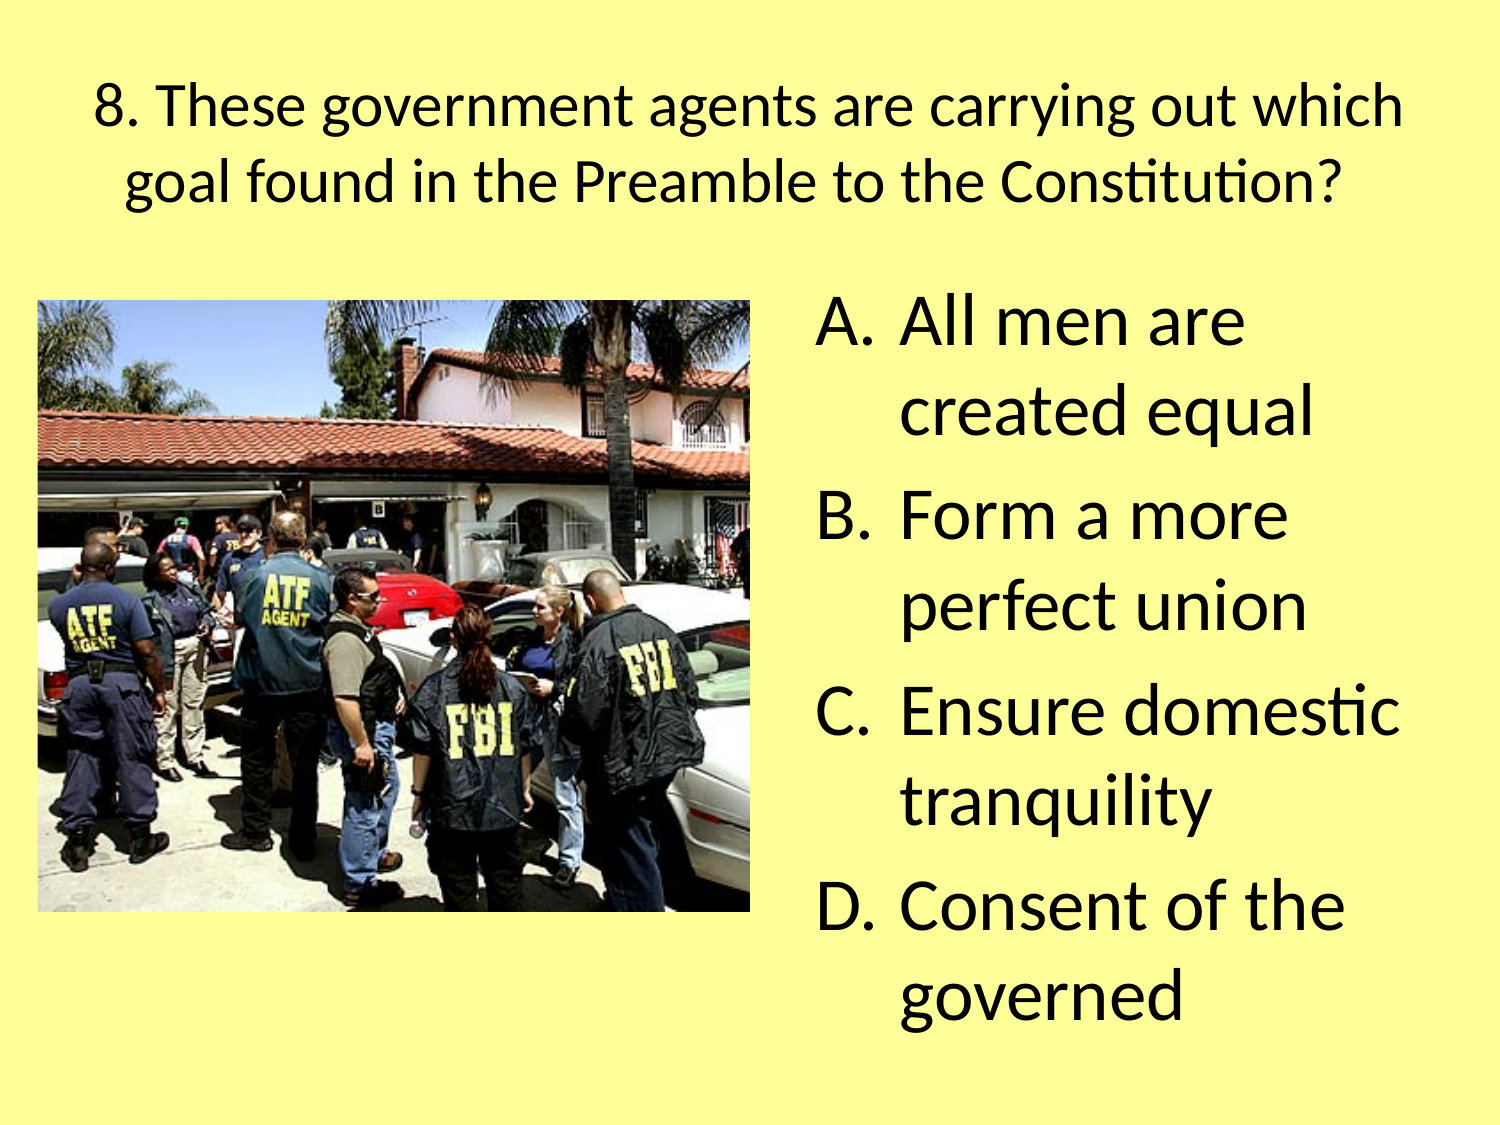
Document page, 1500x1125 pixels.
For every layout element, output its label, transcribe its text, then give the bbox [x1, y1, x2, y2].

picture [37, 299, 751, 913]
title 8. These government agents are carrying out which goal found in the Preamble to the Constitution? [75, 45, 1425, 233]
list All men are created equal Form a more perfect union Ensure domestic tranquility Consent of the governed [800, 262, 1463, 1005]
